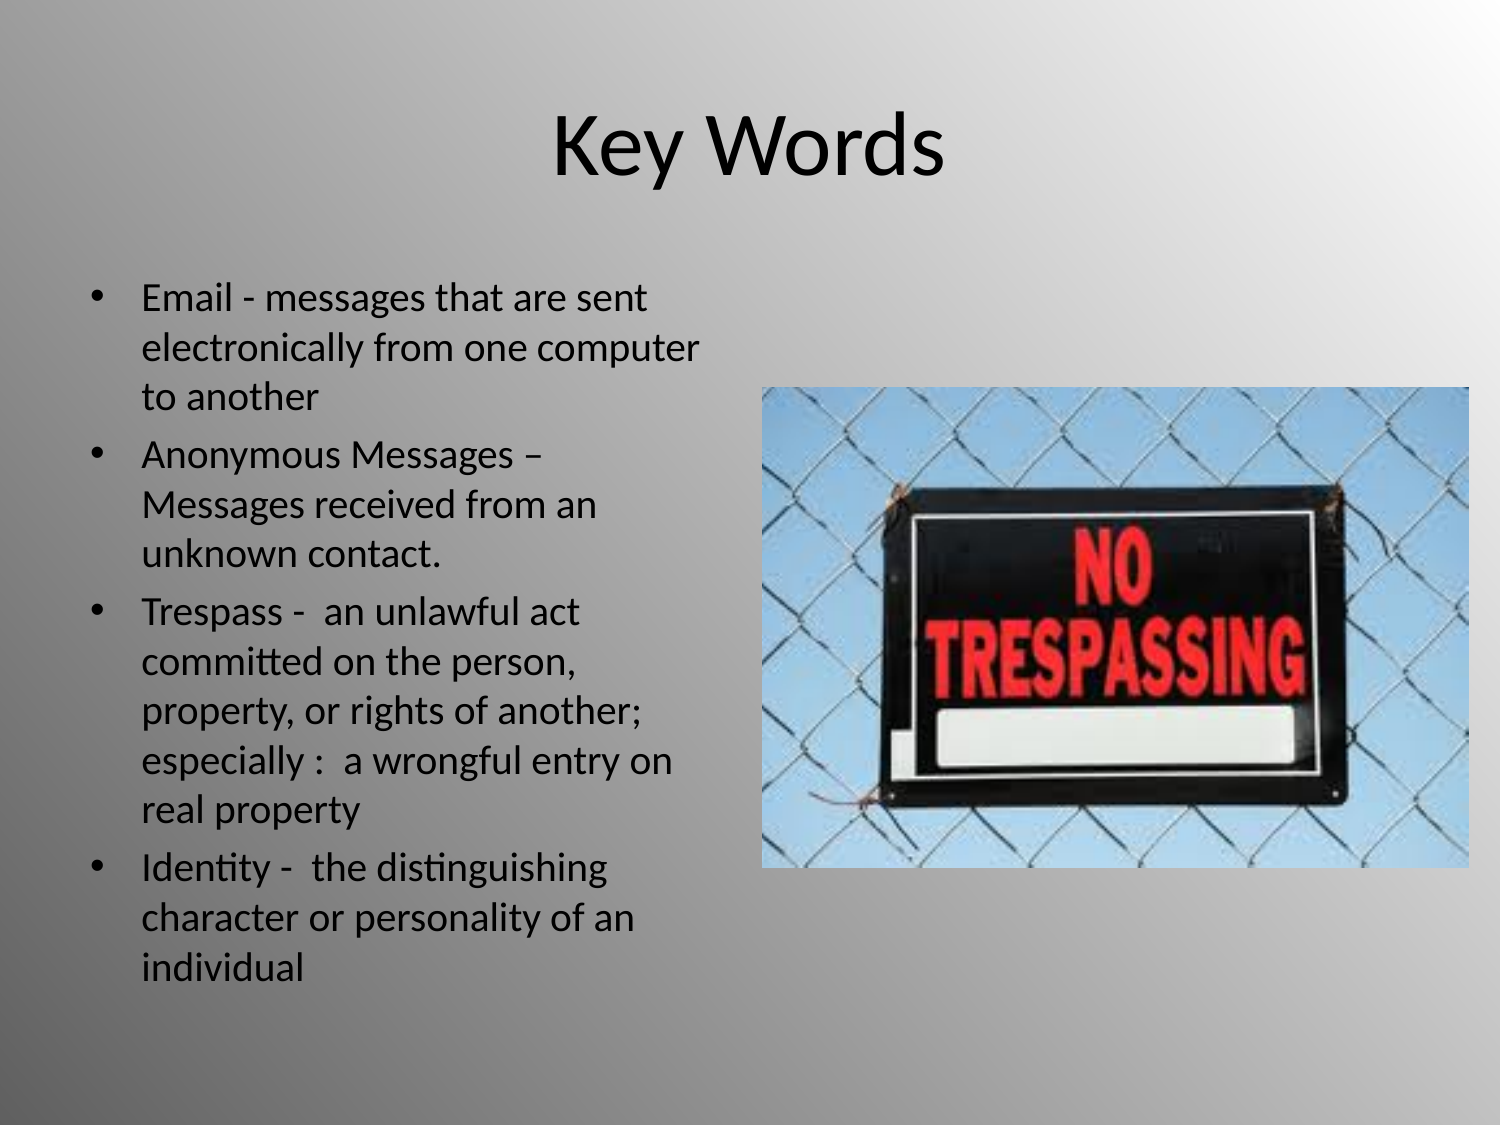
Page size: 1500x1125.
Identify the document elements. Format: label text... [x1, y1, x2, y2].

picture [762, 387, 1469, 869]
list Email - messages that are sent electronically from one computer to another Anonymous Messages – Messages received from an unknown contact. Trespass - an unlawful act committed on the person, property, or rights of another; especially : a wrongful entry on real property Identity - the distinguishing character or personality of an individual [75, 262, 725, 1005]
title Key Words [75, 45, 1425, 233]
